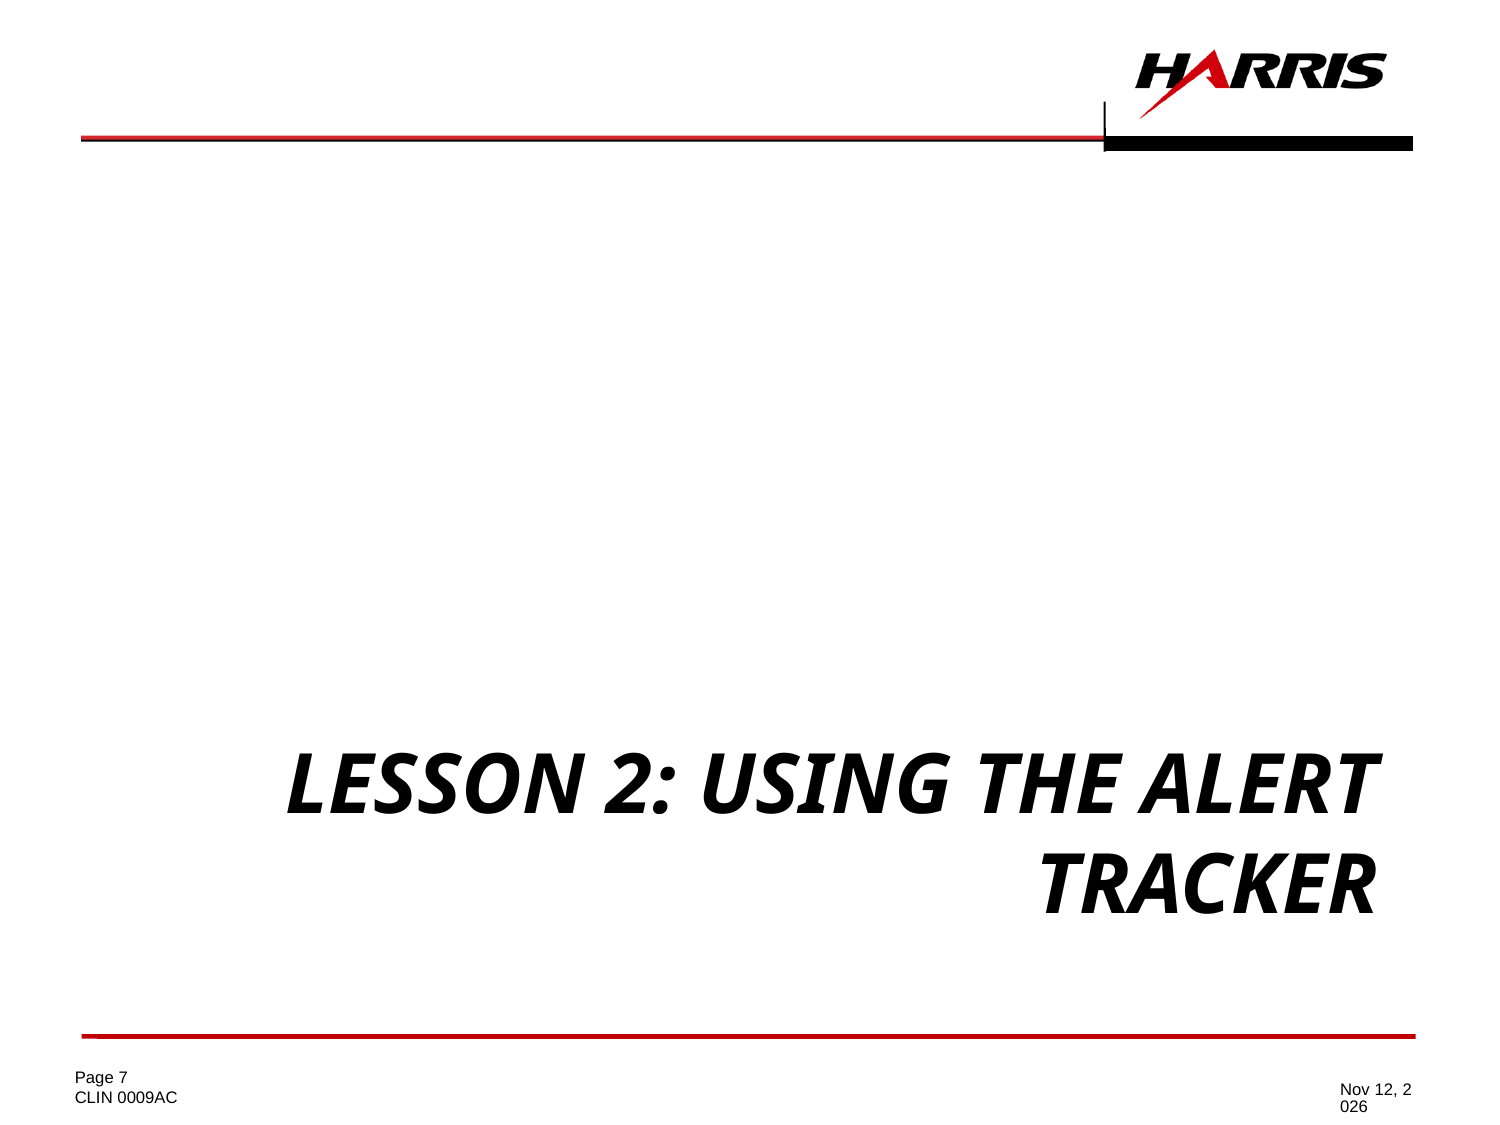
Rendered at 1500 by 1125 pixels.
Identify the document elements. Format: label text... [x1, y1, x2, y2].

picture [1135, 49, 1387, 119]
slide_number 16-Jun-14 [1324, 1066, 1435, 1111]
title Lesson 2: Using the alert tRacker [118, 722, 1394, 947]
